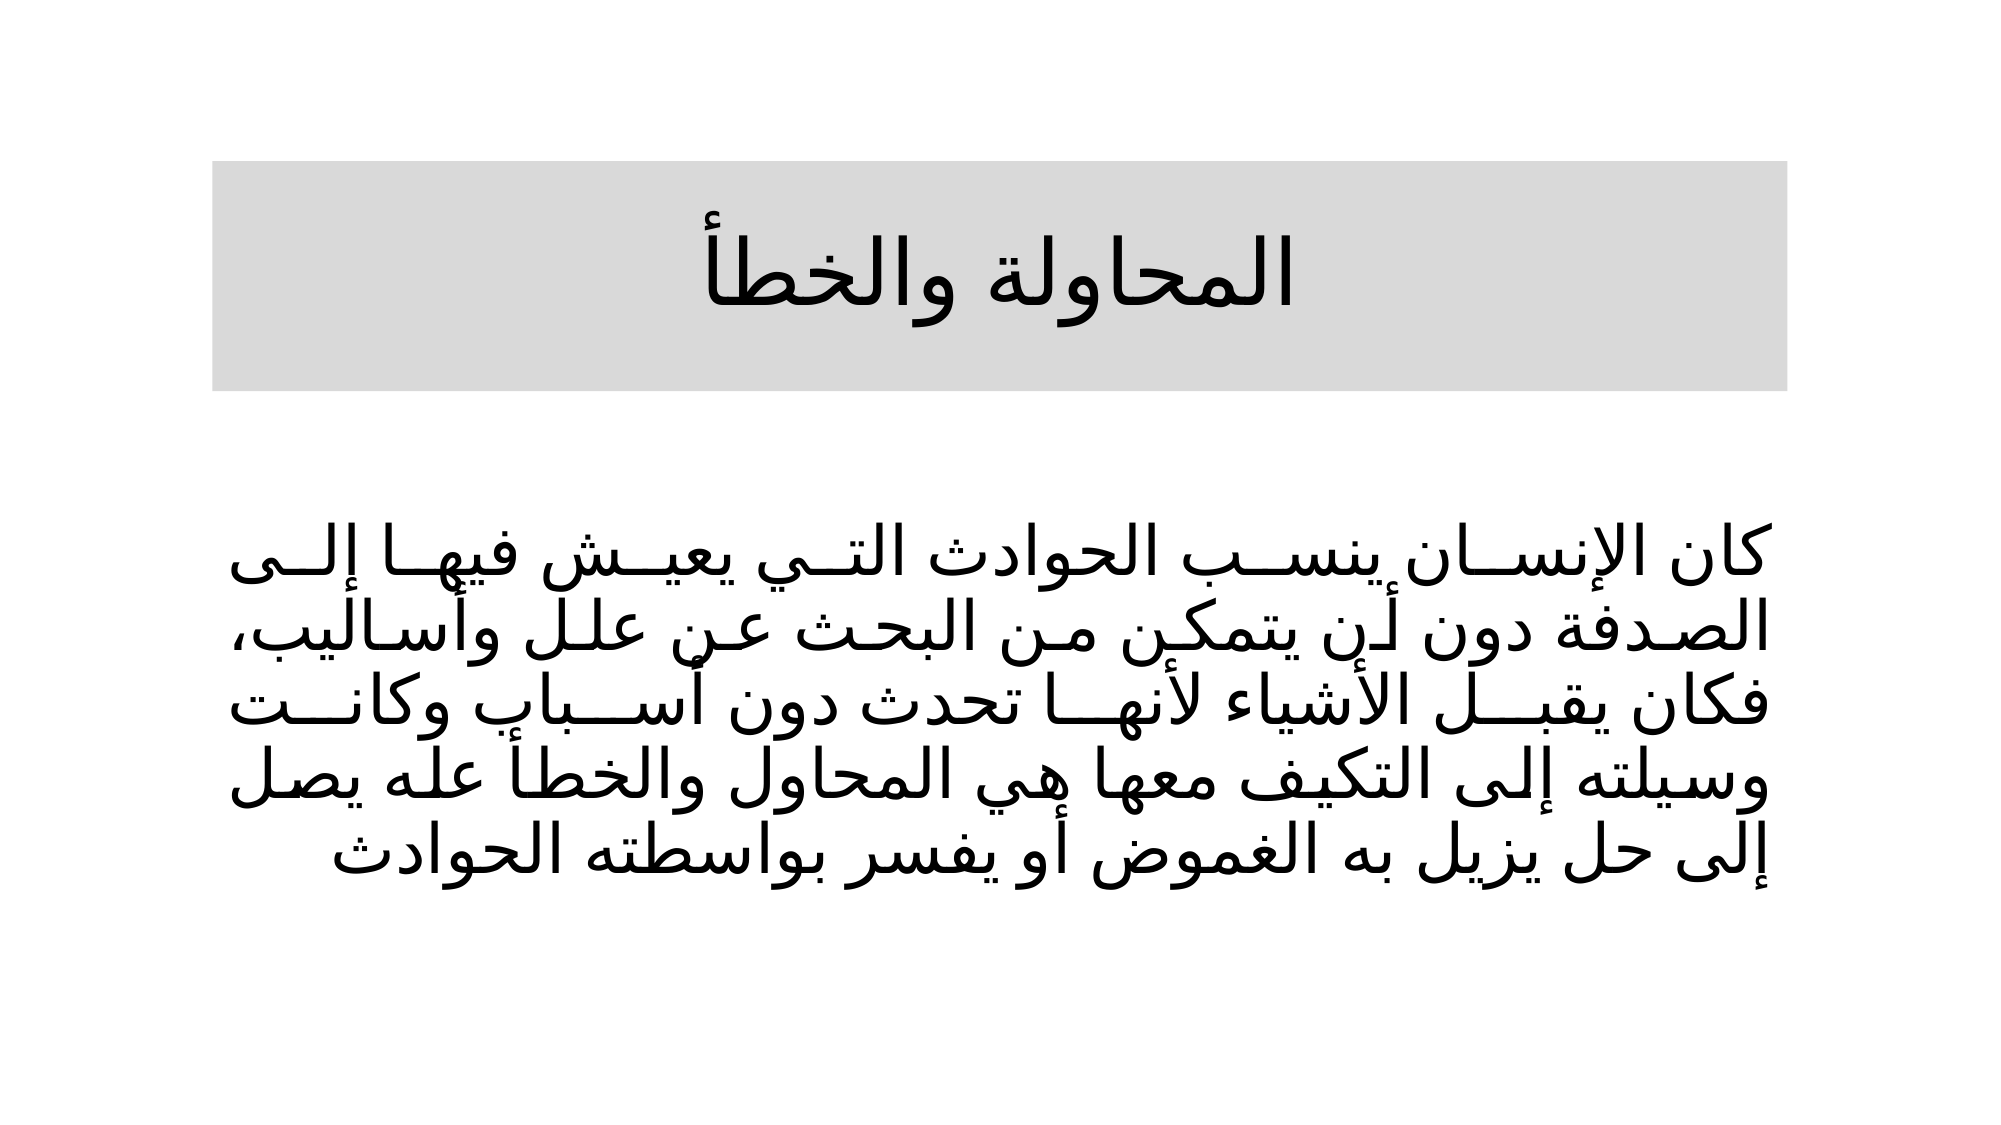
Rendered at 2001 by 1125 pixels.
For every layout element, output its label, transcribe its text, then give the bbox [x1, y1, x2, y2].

list كان الإنسان ينسب الحوادث التي يعيش فيها إلى الصدفة دون أن يتمكن من البحث عن علل وأساليب، فكان يقبل الأشياء لأنها تحدث دون أسباب وكانت وسيلته إلى التكيف معها هي المحاول والخطأ عله يصل إلى حل يزيل به الغموض أو يفسر بواسطته الحوادث [212, 508, 1788, 964]
title المحاولة والخطأ [212, 161, 1788, 392]
